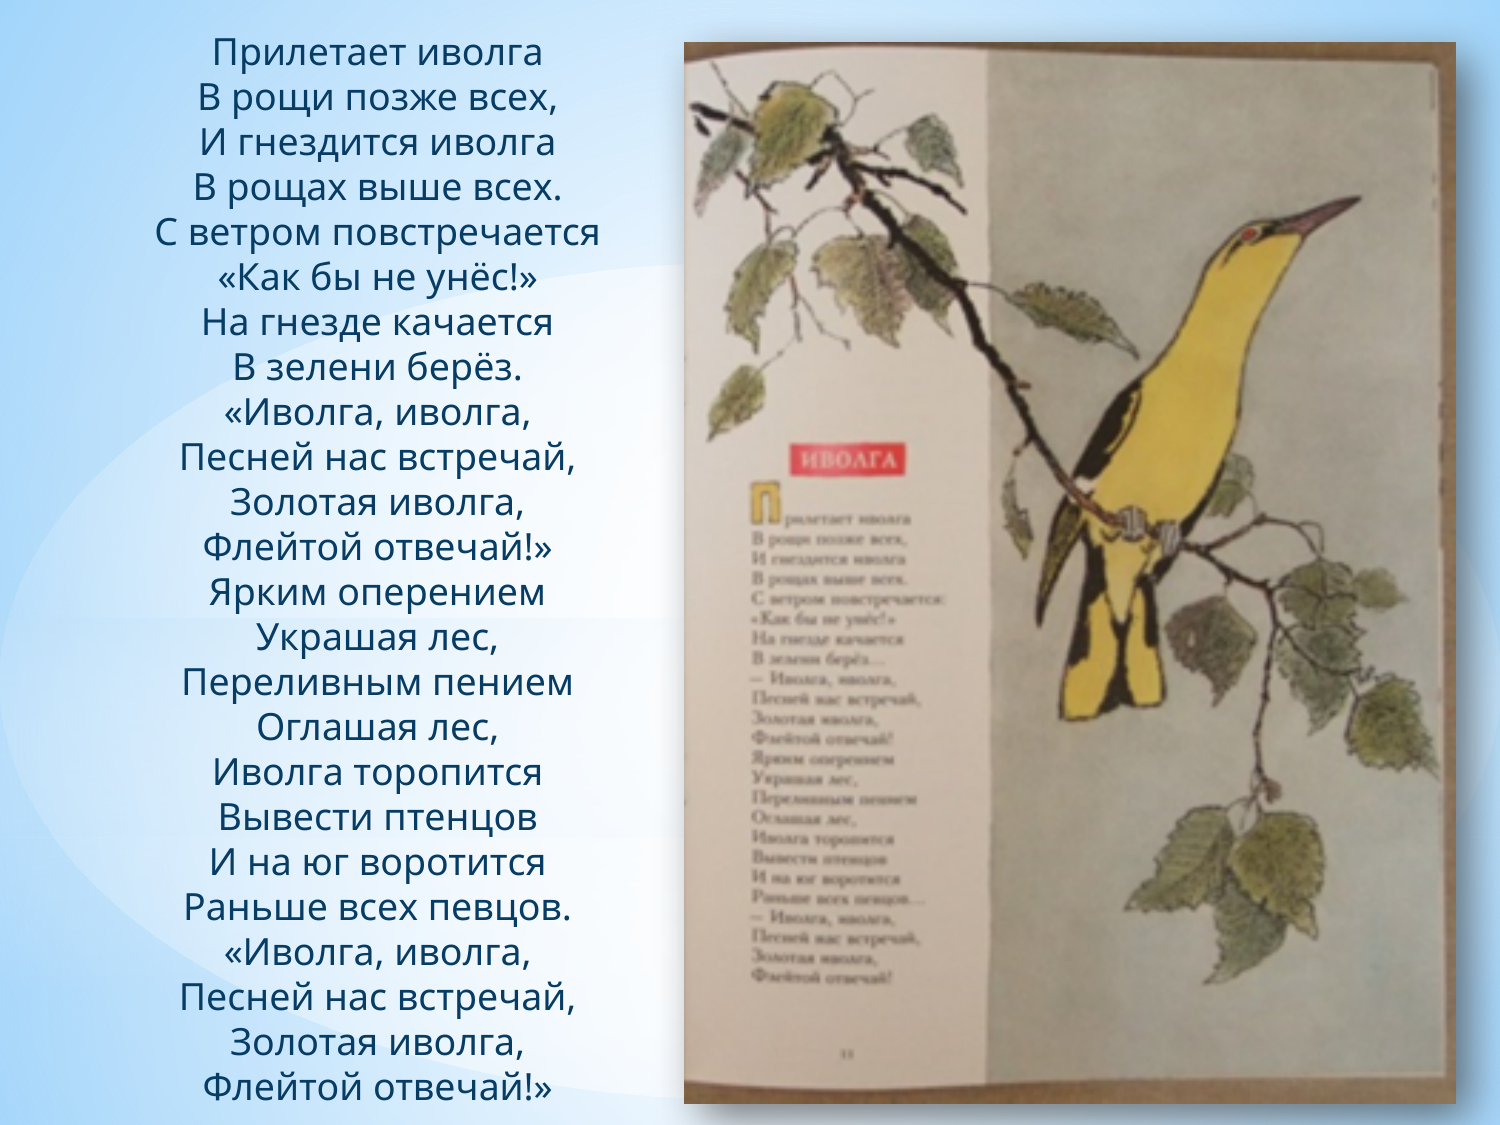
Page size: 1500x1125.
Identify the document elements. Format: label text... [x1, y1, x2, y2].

text_box Прилетает иволга В рощи позже всех, И гнездится иволга В рощах выше всех. С ветром повстречается «Как бы не унёс!» На гнезде качается В зелени берёз. «Иволга, иволга, Песней нас встречай, Золотая иволга, Флейтой отвечай!» Ярким оперением Украшая лес, Переливным пением Оглашая лес, Иволга торопится Вывести птенцов И на юг воротится Раньше всех певцов. «Иволга, иволга, Песней нас встречай, Золотая иволга, Флейтой отвечай!» [2, 20, 753, 1116]
picture [684, 42, 1457, 1104]
